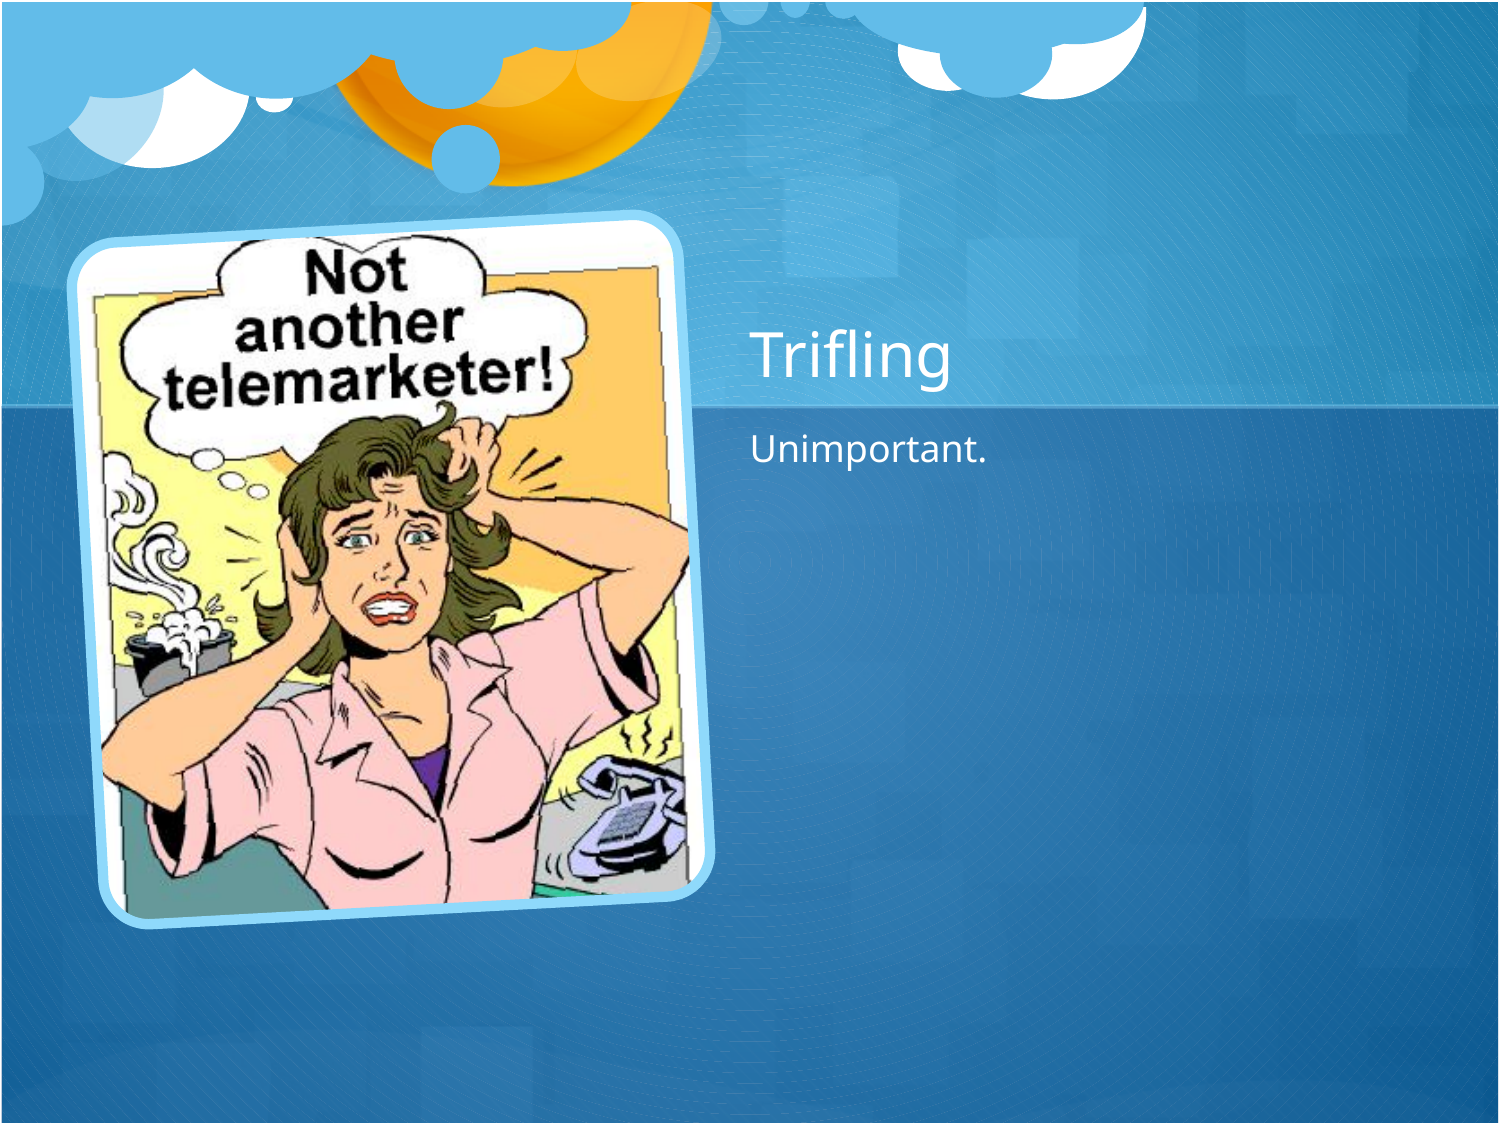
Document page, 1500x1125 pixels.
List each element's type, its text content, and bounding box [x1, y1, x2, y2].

list Unimportant. [734, 417, 1383, 1025]
picture [2, 2, 1498, 1123]
title Trifling [734, 162, 1383, 398]
